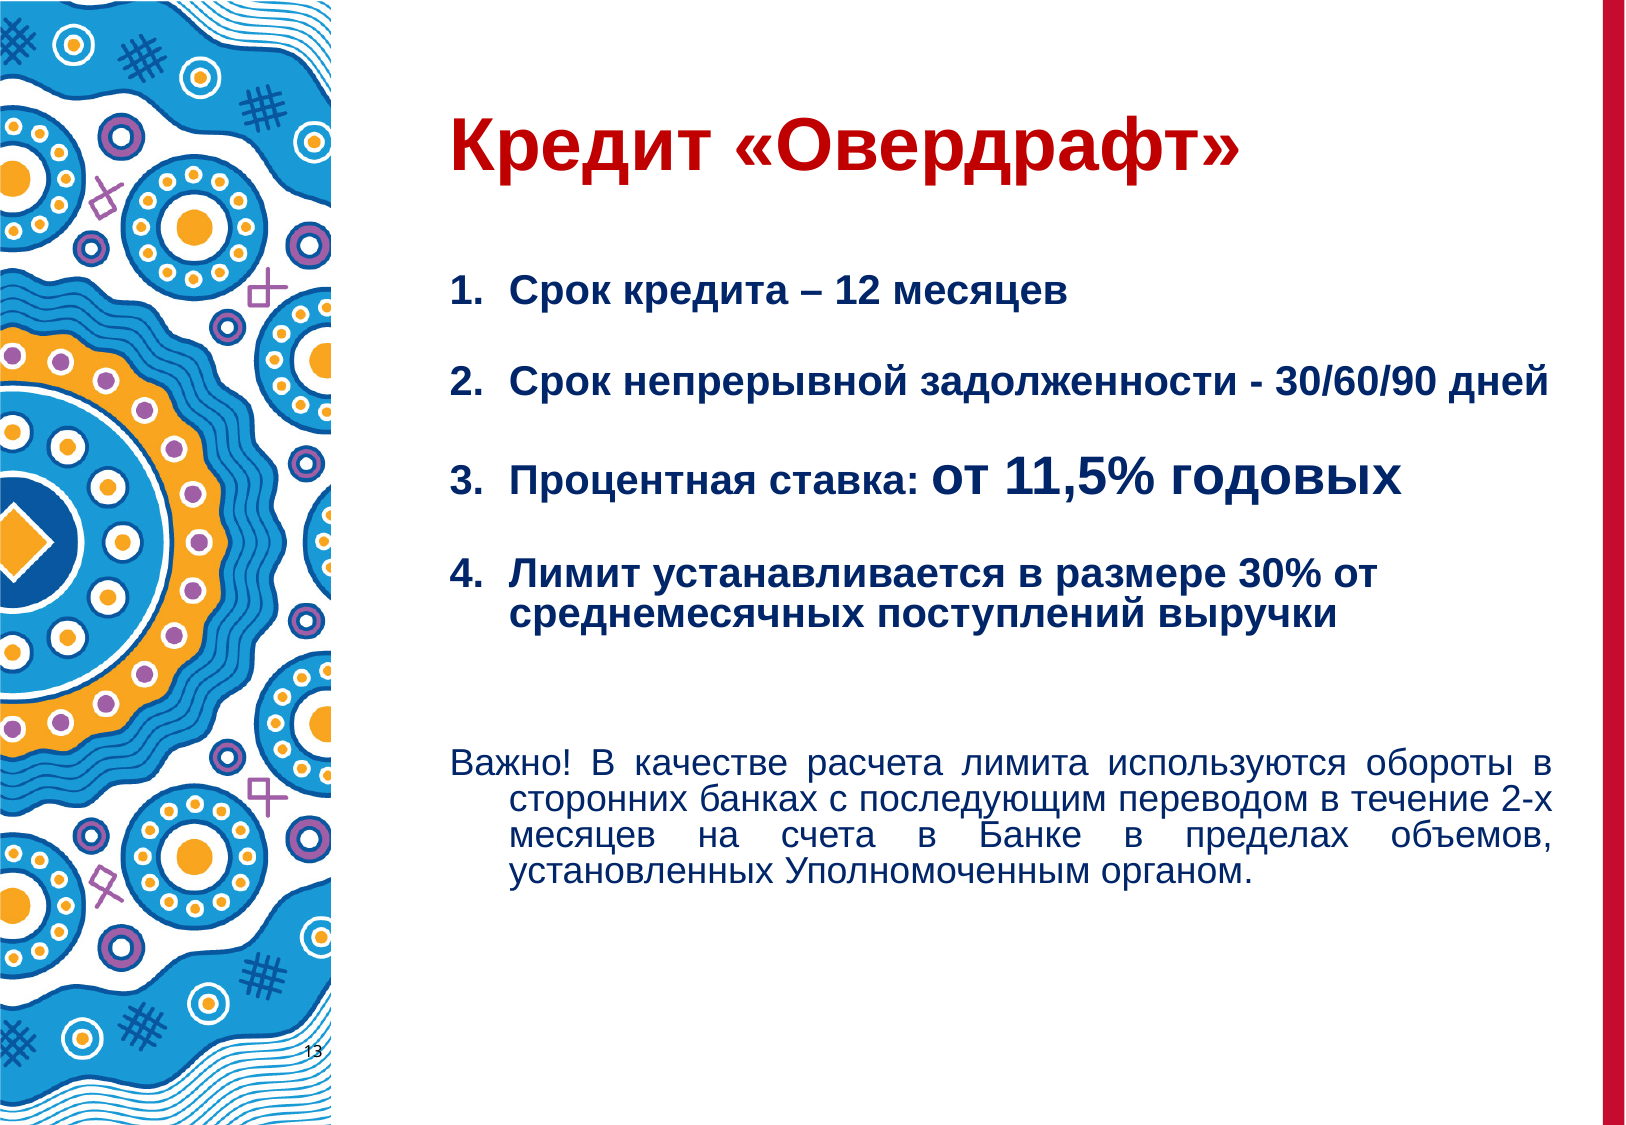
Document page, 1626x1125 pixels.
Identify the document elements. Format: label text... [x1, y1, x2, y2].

list Срок кредита – 12 месяцев Срок непрерывной задолженности - 30/60/90 дней Процентная ставка: от 11,5% годовых Лимит устанавливается в размере 30% от среднемесячных поступлений выручки Важно! В качестве расчета лимита используются обороты в сторонних банках с последующим переводом в течение 2-х месяцев на счета в Банке в пределах объемов, установленных Уполномоченным органом. [434, 255, 1569, 1071]
picture [0, 0, 434, 1125]
slide_number 13 [0, 1022, 338, 1083]
title Кредит «Овердрафт» [434, 26, 1592, 256]
